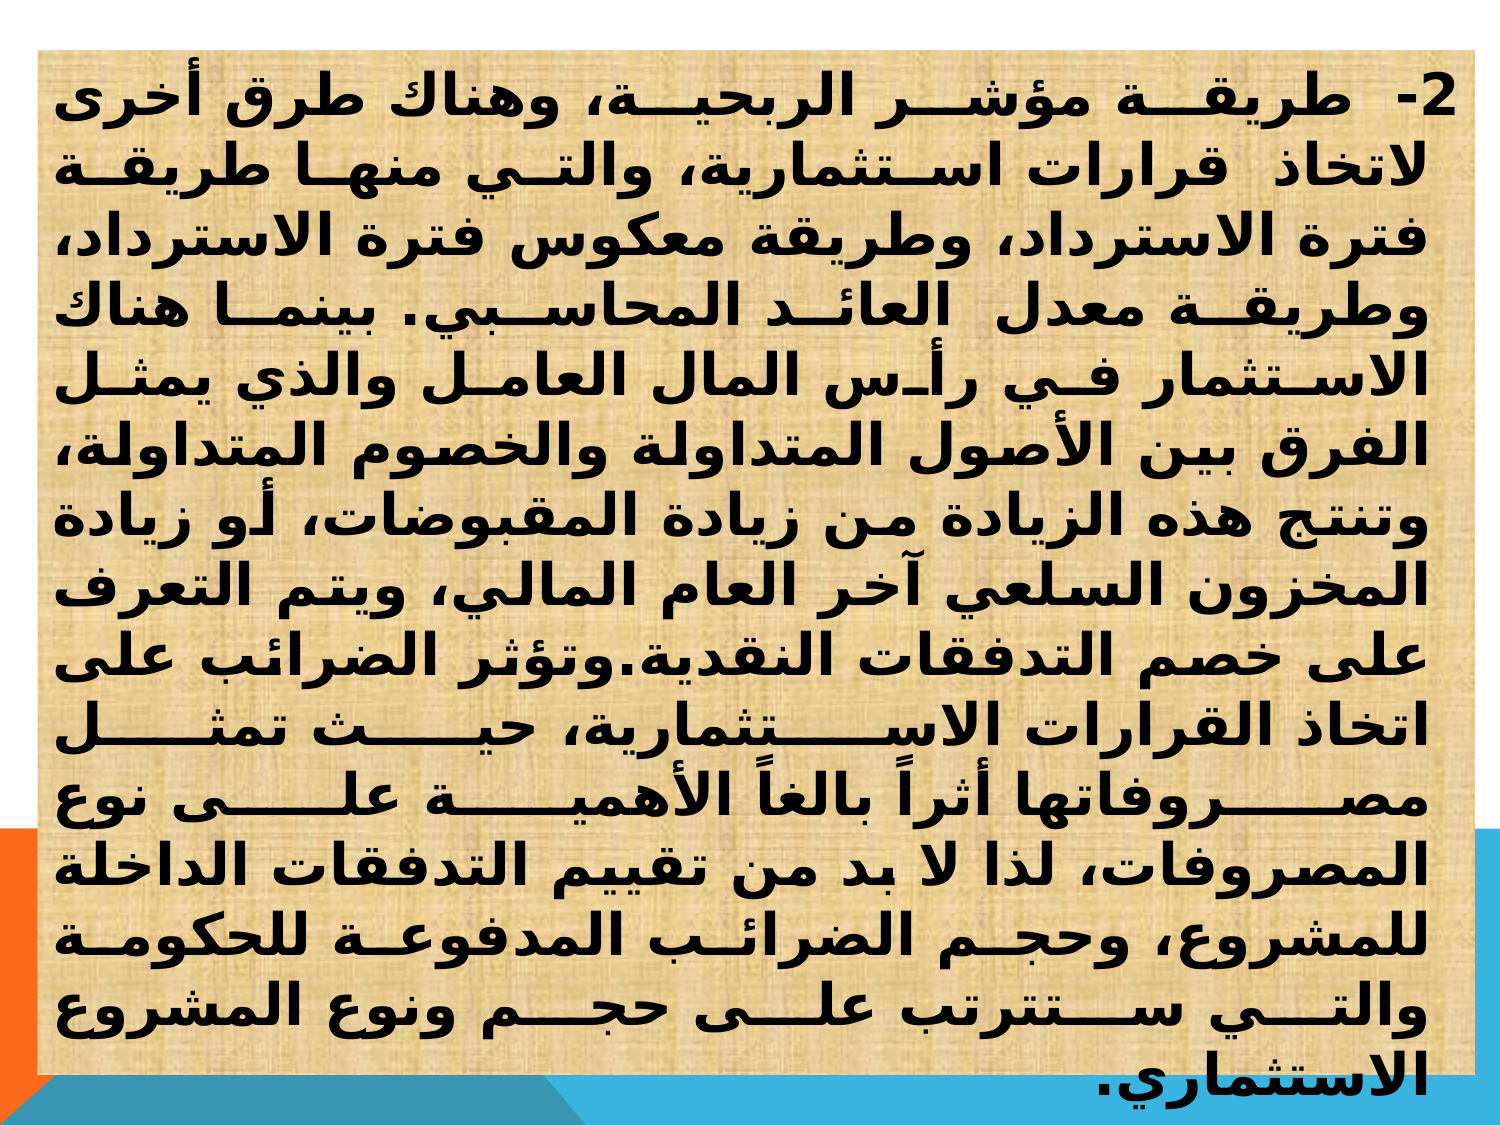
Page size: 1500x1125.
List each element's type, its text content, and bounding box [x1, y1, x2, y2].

list 2- طريقة مؤشر الربحية، وهناك طرق أخرى لاتخاذ قرارات استثمارية، والتي منها طريقة فترة الاسترداد، وطريقة معكوس فترة الاسترداد، وطريقة معدل العائد المحاسبي. بينما هناك الاستثمار في رأس المال العامل والذي يمثل الفرق بين الأصول المتداولة والخصوم المتداولة، وتنتج هذه الزيادة من زيادة المقبوضات، أو زيادة المخزون السلعي آخر العام المالي، ويتم التعرف على خصم التدفقات النقدية. وتؤثر الضرائب على اتخاذ القرارات الاستثمارية، حيث تمثل مصروفاتها أثراً بالغاً الأهمية على نوع المصروفات، لذا لا بد من تقييم التدفقات الداخلة للمشروع، وحجم الضرائب المدفوعة للحكومة والتي ستترتب على حجم ونوع المشروع الاستثماري. يتم ترتيب المشروعات الاستثمارية حسب فترة تنفيذ المشروعات المقدمة للإنشاء على ضوء الربحية مما يتطلب تخصيص رشيد لرأس المال، وكذلك على ضوء صافي القيمة الموجبة التي تتحقق من صافي القيمة الحالية للمشروع. [37, 50, 1475, 1075]
